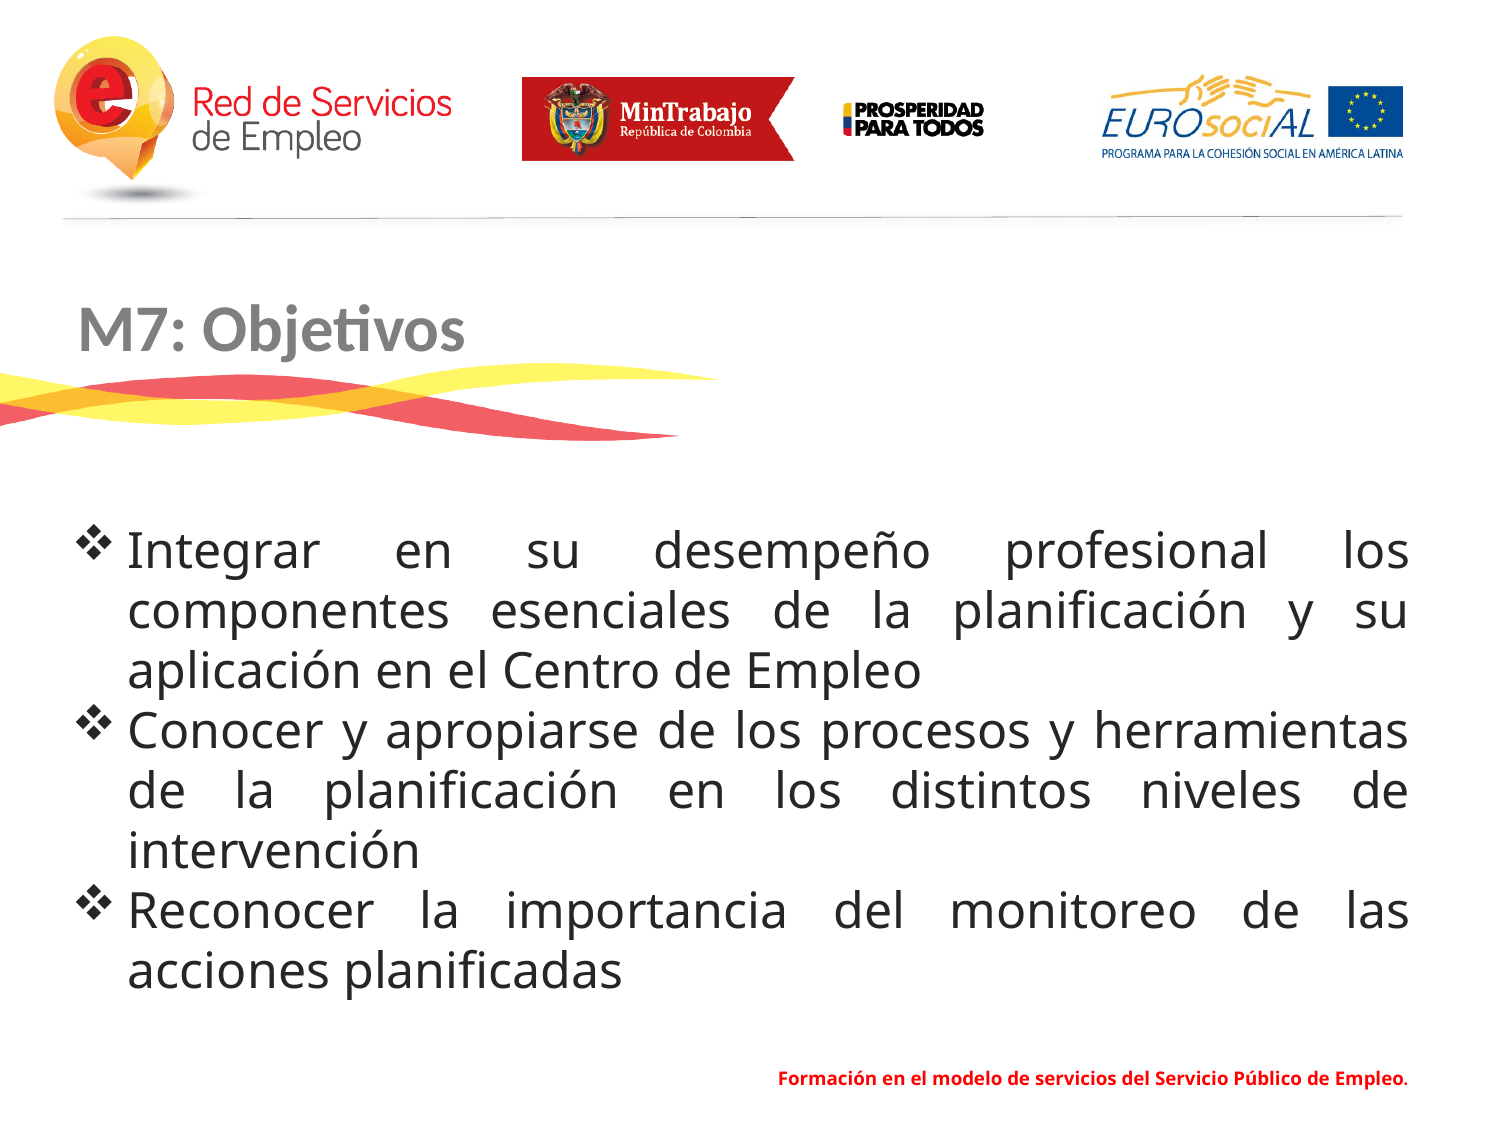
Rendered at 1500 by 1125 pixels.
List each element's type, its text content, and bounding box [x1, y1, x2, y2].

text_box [62, 215, 1403, 220]
title Formación en el modelo de servicios del Servicio Público de Empleo. [720, 1033, 1471, 1122]
picture [0, 358, 721, 441]
picture [1102, 74, 1403, 158]
picture [54, 35, 452, 205]
text_box Integrar en su desempeño profesional los componentes esenciales de la planificación y su aplicación en el Centro de Empleo Conocer y apropiarse de los procesos y herramientas de la planificación en los distintos niveles de intervención Reconocer la importancia del monitoreo de las acciones planificadas [56, 511, 1426, 1006]
text_box M7: Objetivos [62, 277, 513, 357]
picture [521, 77, 987, 162]
